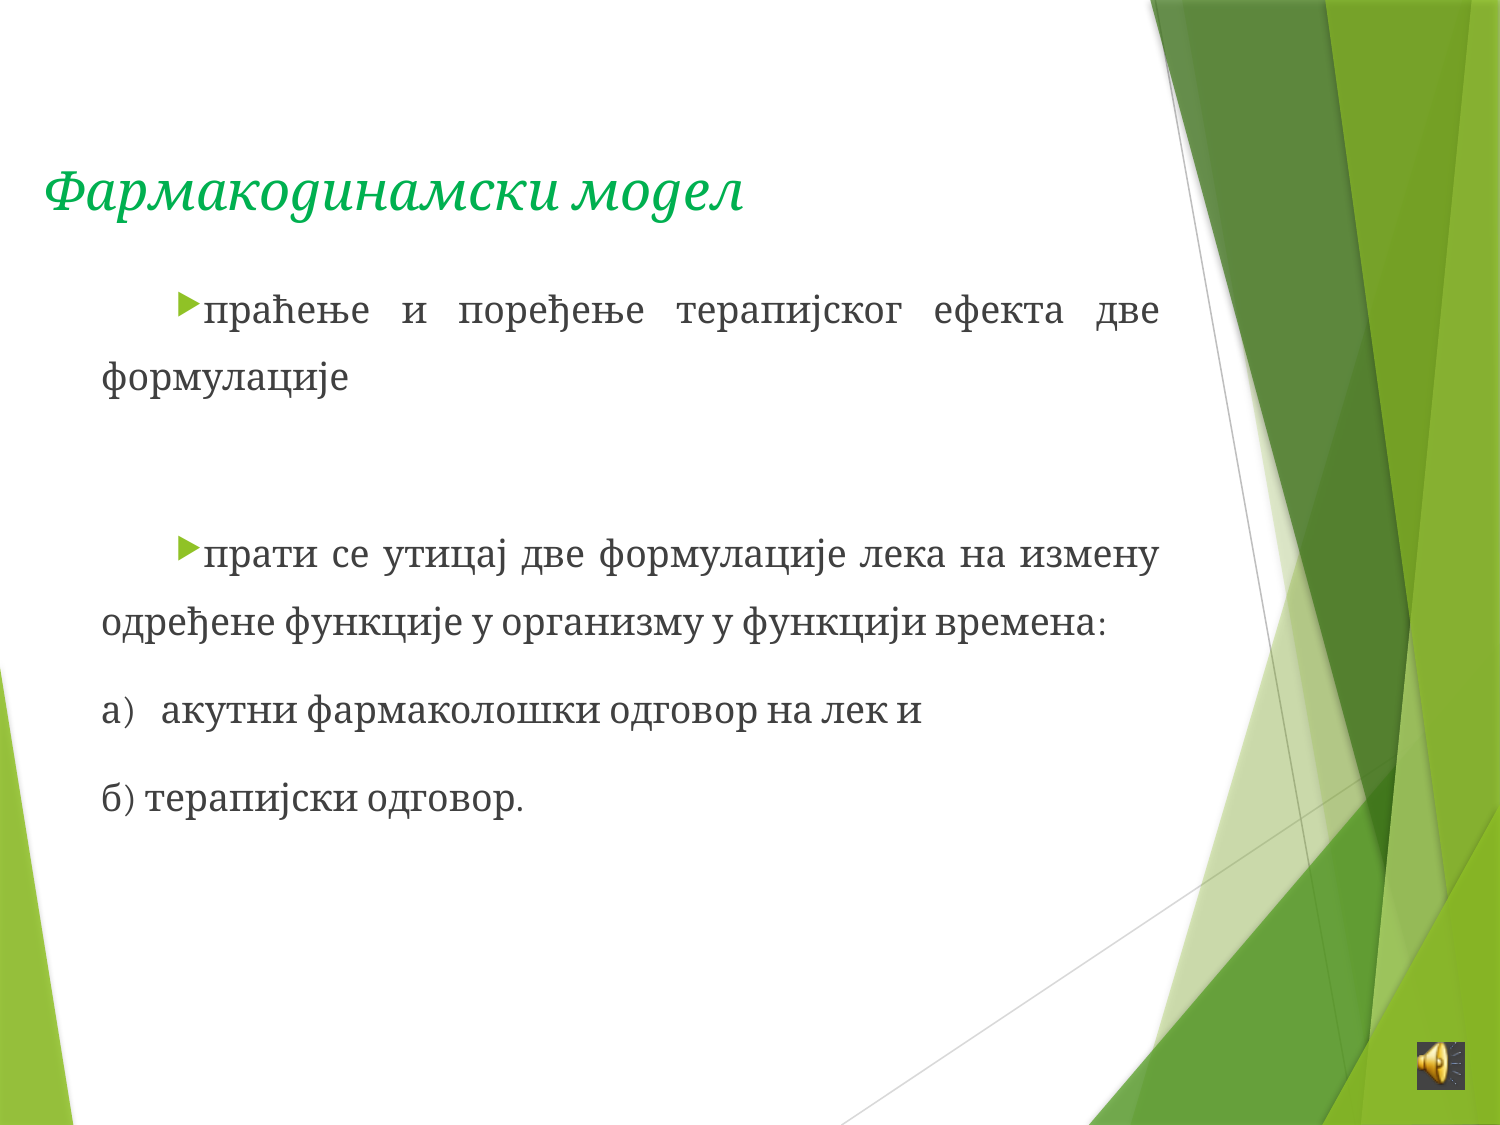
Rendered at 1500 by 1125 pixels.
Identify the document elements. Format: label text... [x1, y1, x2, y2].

picture [1415, 1040, 1467, 1092]
list Фармакодинамски модел праћење и поређење терапијског ефекта две формулације прати се утицај две формулације лека на измену одређене функције у организму у функцији времена: а) акутни фармаколошки одговор на лек и б) терапијски одговор. [29, 116, 1176, 1009]
